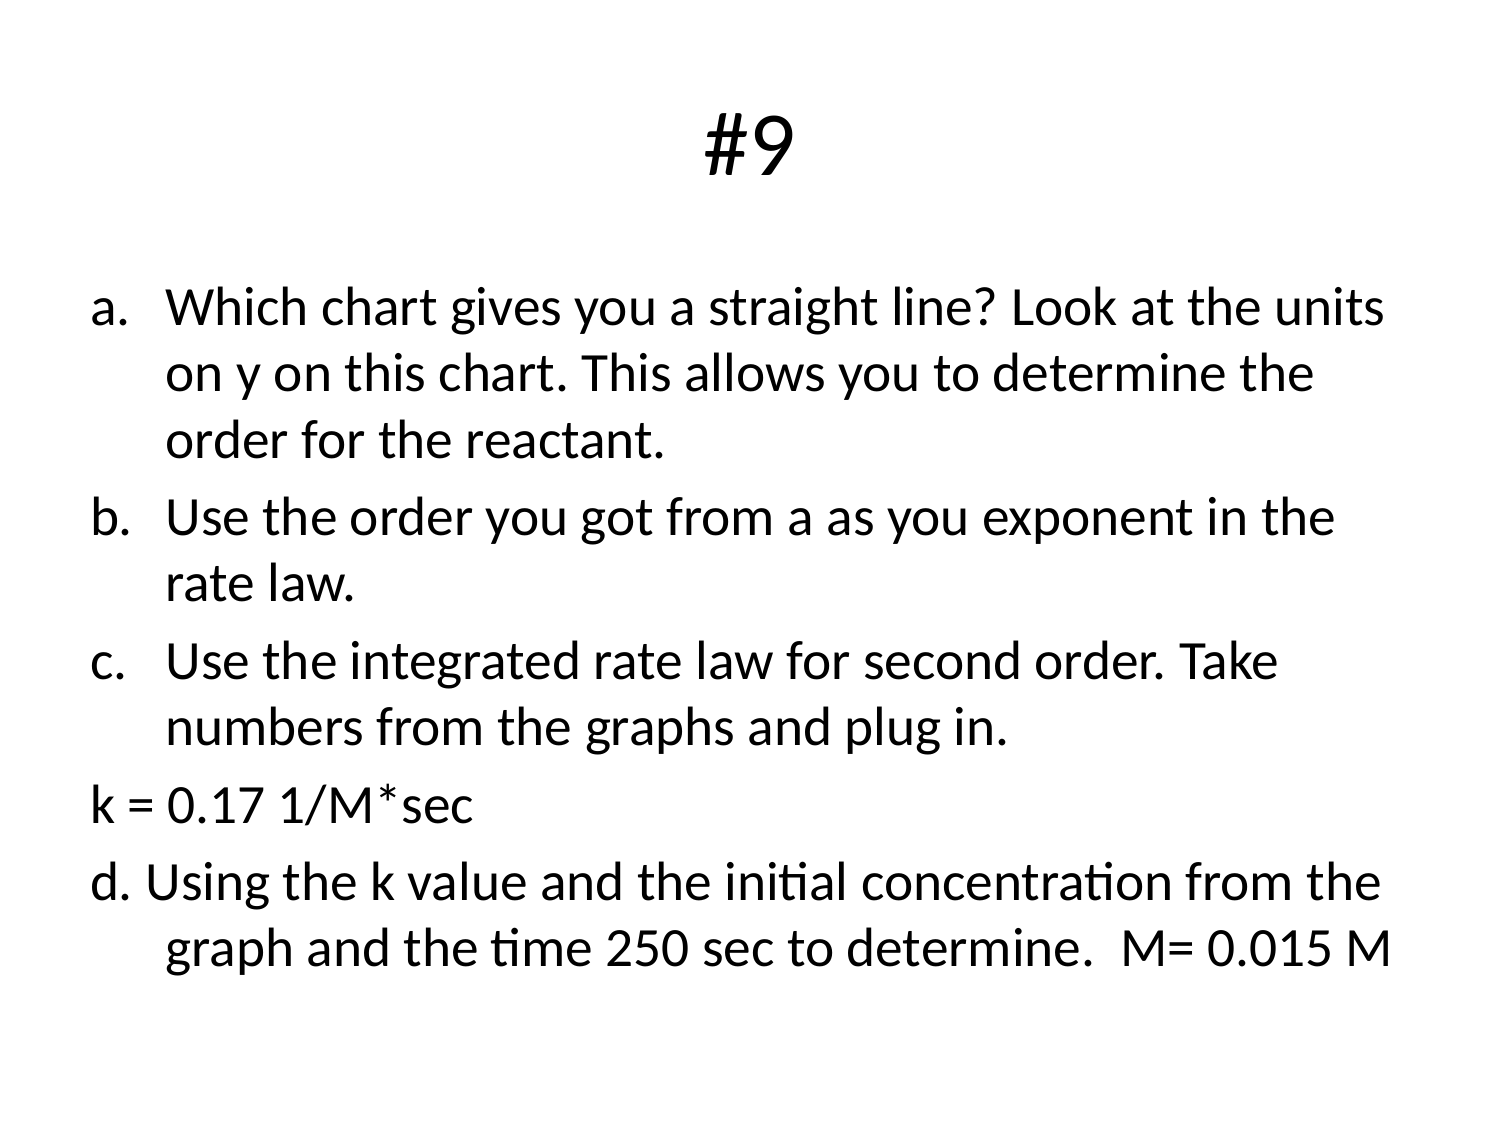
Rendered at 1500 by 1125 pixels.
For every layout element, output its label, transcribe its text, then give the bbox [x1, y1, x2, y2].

list Which chart gives you a straight line? Look at the units on y on this chart. This allows you to determine the order for the reactant. Use the order you got from a as you exponent in the rate law. Use the integrated rate law for second order. Take numbers from the graphs and plug in. k = 0.17 1/M*sec d. Using the k value and the initial concentration from the graph and the time 250 sec to determine. M= 0.015 M [74, 262, 1426, 1006]
title #9 [74, 44, 1426, 233]
